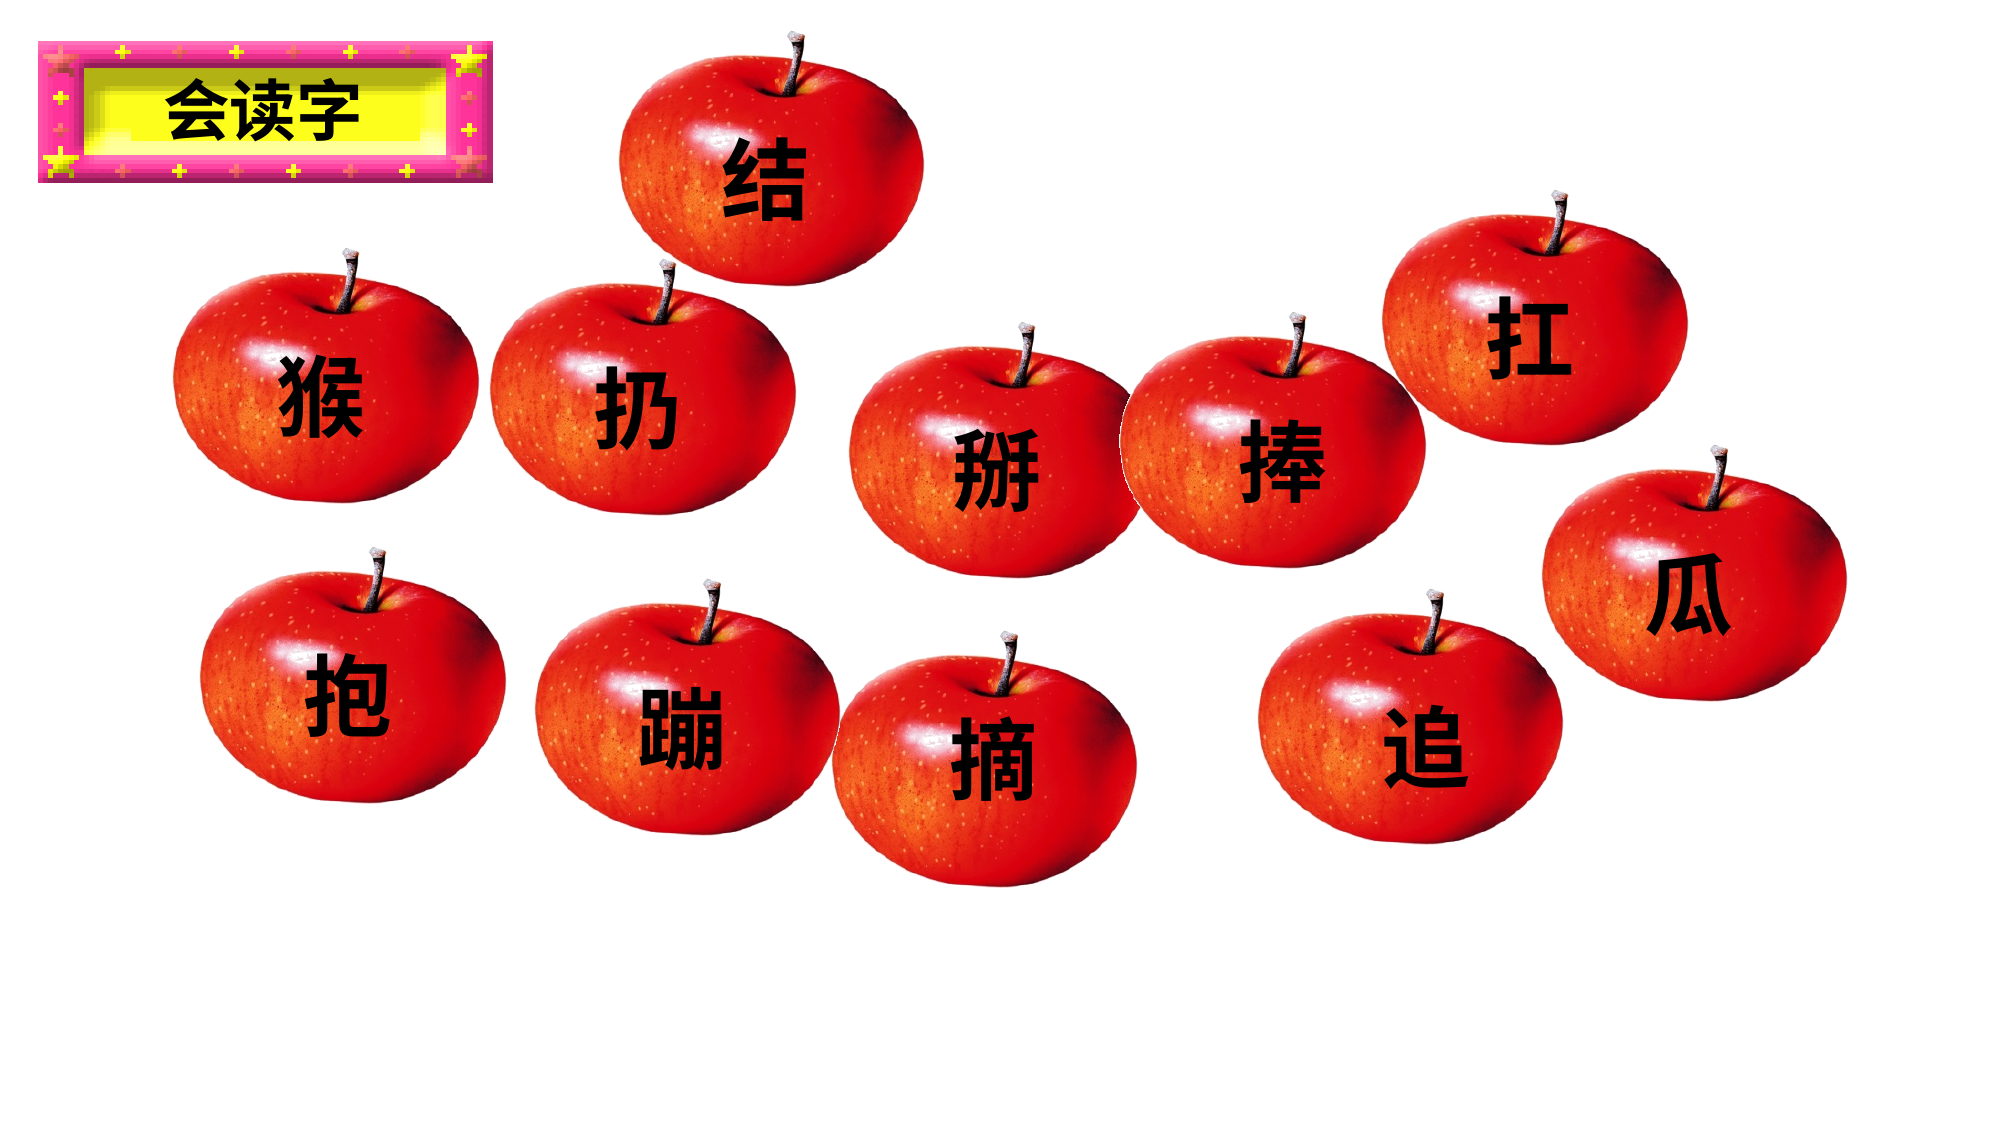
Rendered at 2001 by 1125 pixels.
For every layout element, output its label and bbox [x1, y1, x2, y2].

text_box [192, 543, 510, 811]
picture [38, 41, 493, 183]
text_box [841, 318, 1159, 586]
text_box [1249, 584, 1567, 852]
text_box [1374, 185, 1692, 453]
text_box [1533, 441, 1851, 709]
text_box [824, 627, 1141, 895]
text_box [526, 575, 844, 843]
text_box [1112, 308, 1430, 576]
text_box [482, 255, 800, 523]
text_box [165, 243, 483, 511]
text_box [611, 27, 928, 294]
